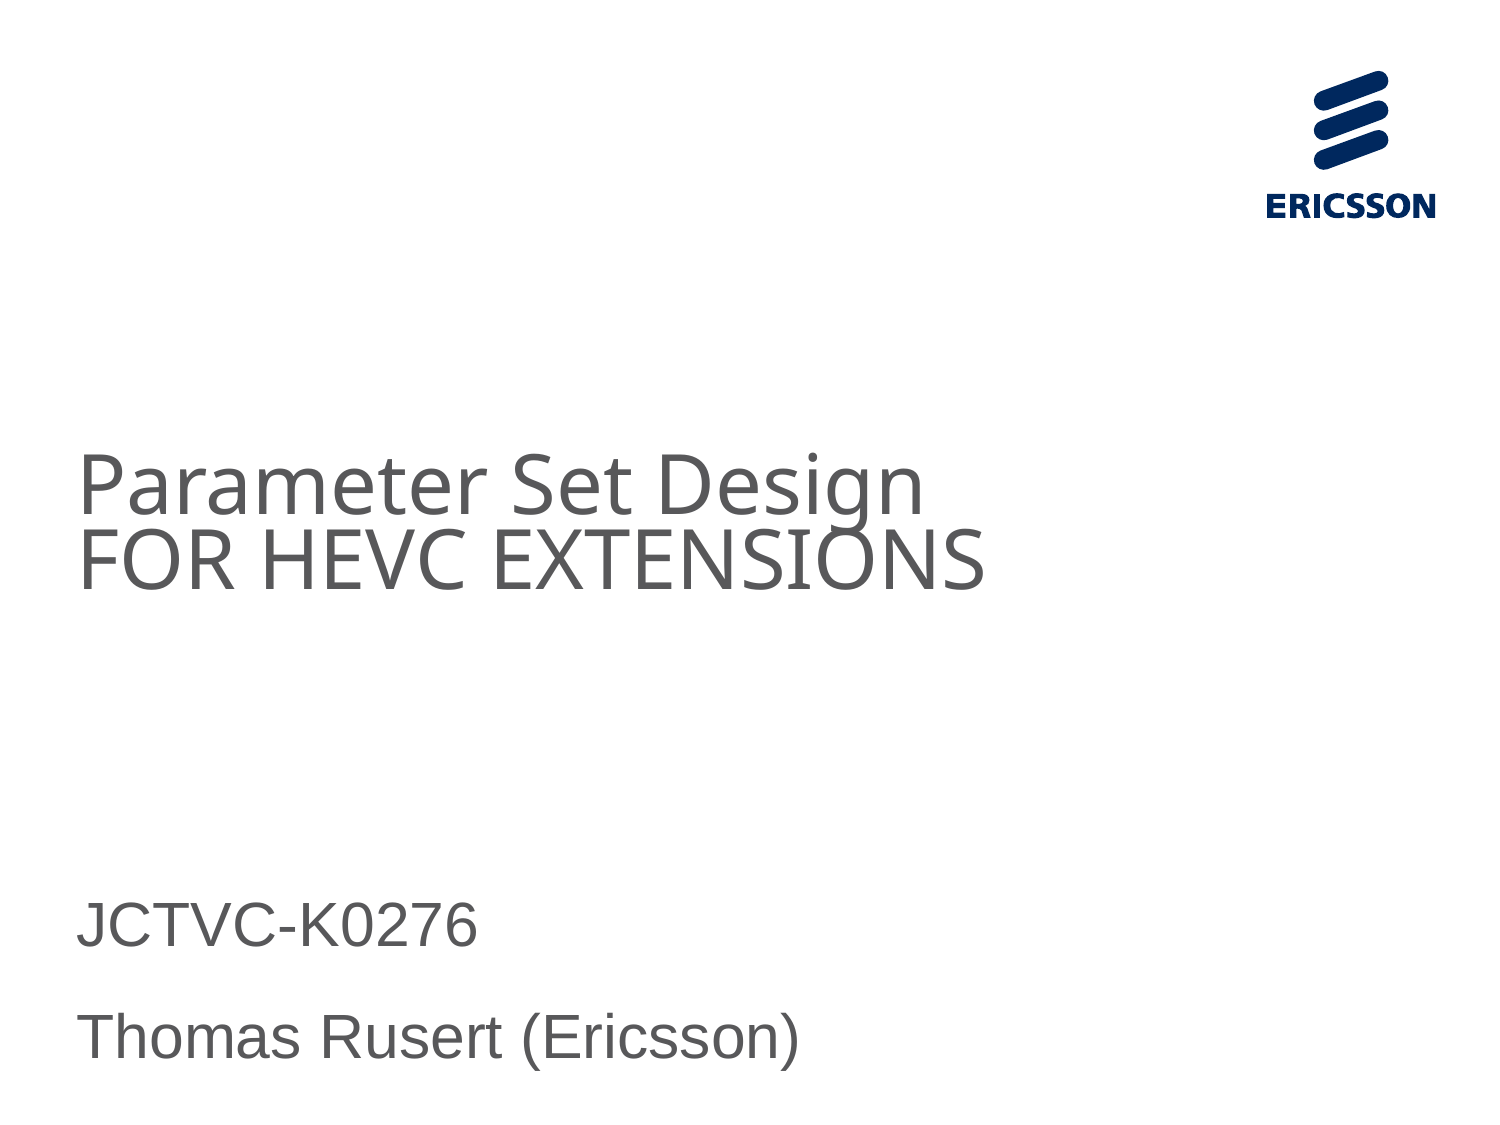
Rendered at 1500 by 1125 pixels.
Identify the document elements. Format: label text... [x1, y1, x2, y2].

subtitle JCTVC-K0276 Thomas Rusert (Ericsson) [64, 842, 1436, 1071]
title Parameter Set Design FOR HEVC EXTENSIONS [64, 296, 1435, 763]
